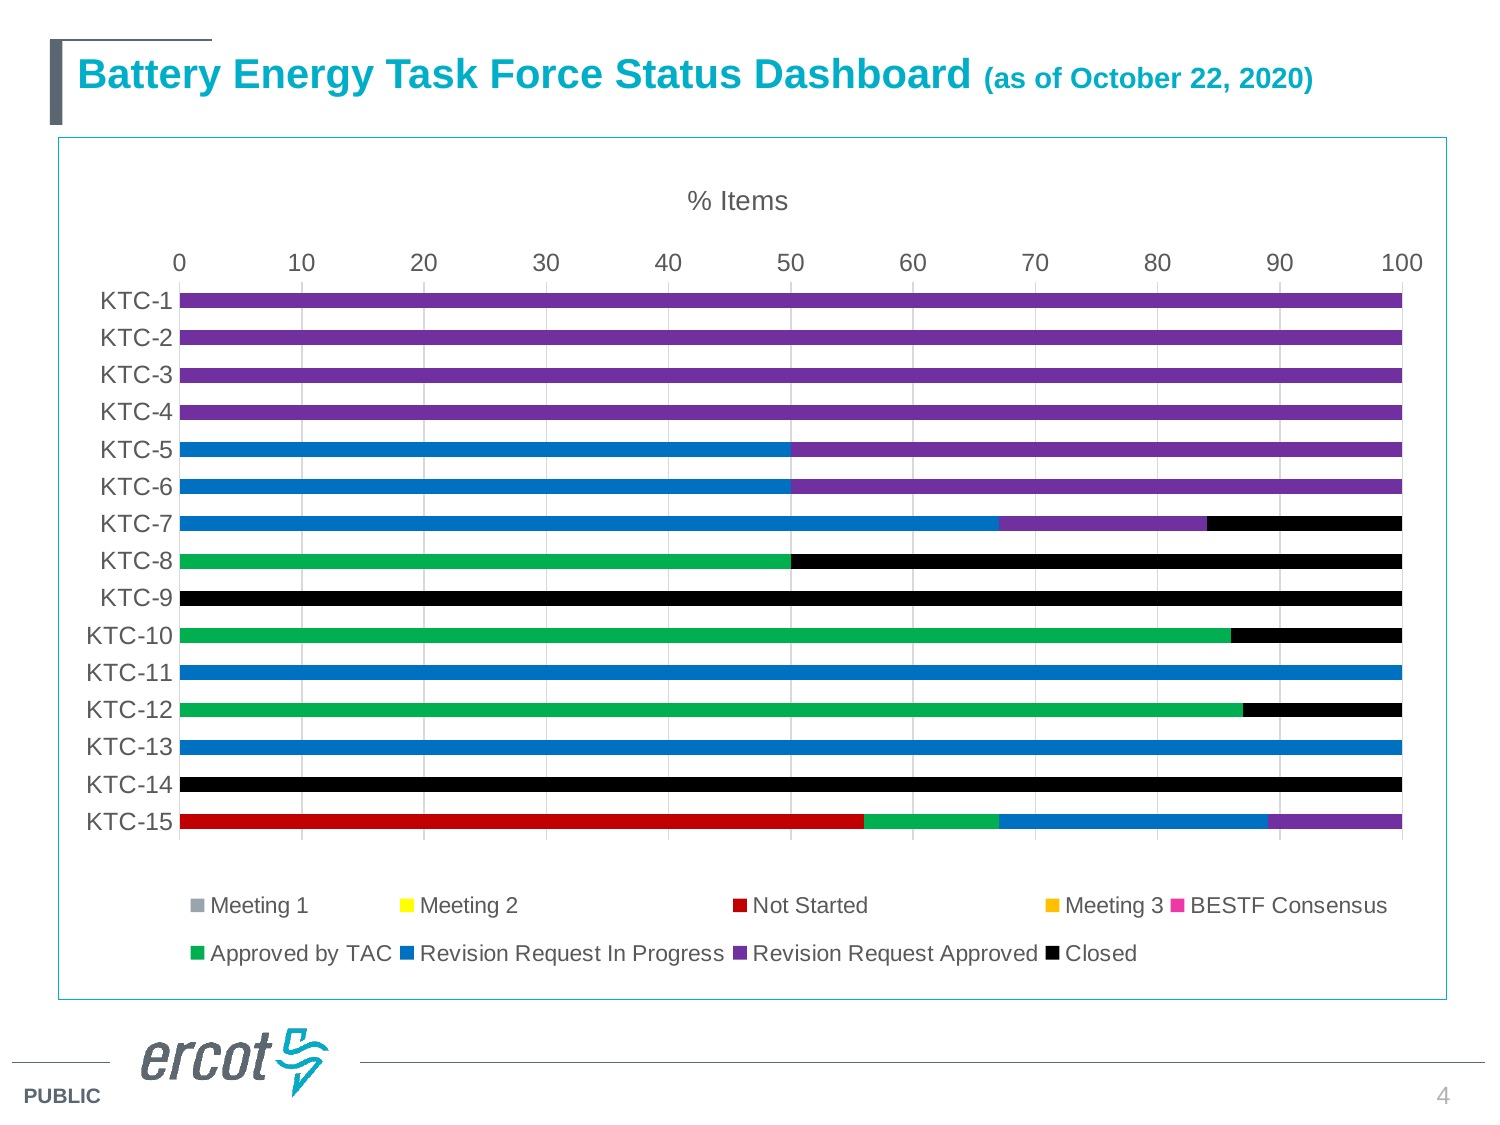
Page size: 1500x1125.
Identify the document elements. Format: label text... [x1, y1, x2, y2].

picture [137, 1024, 332, 1100]
title Battery Energy Task Force Status Dashboard (as of October 22, 2020) [62, 39, 1450, 125]
chart [58, 137, 1447, 1001]
slide_number 4 [1400, 1076, 1488, 1113]
